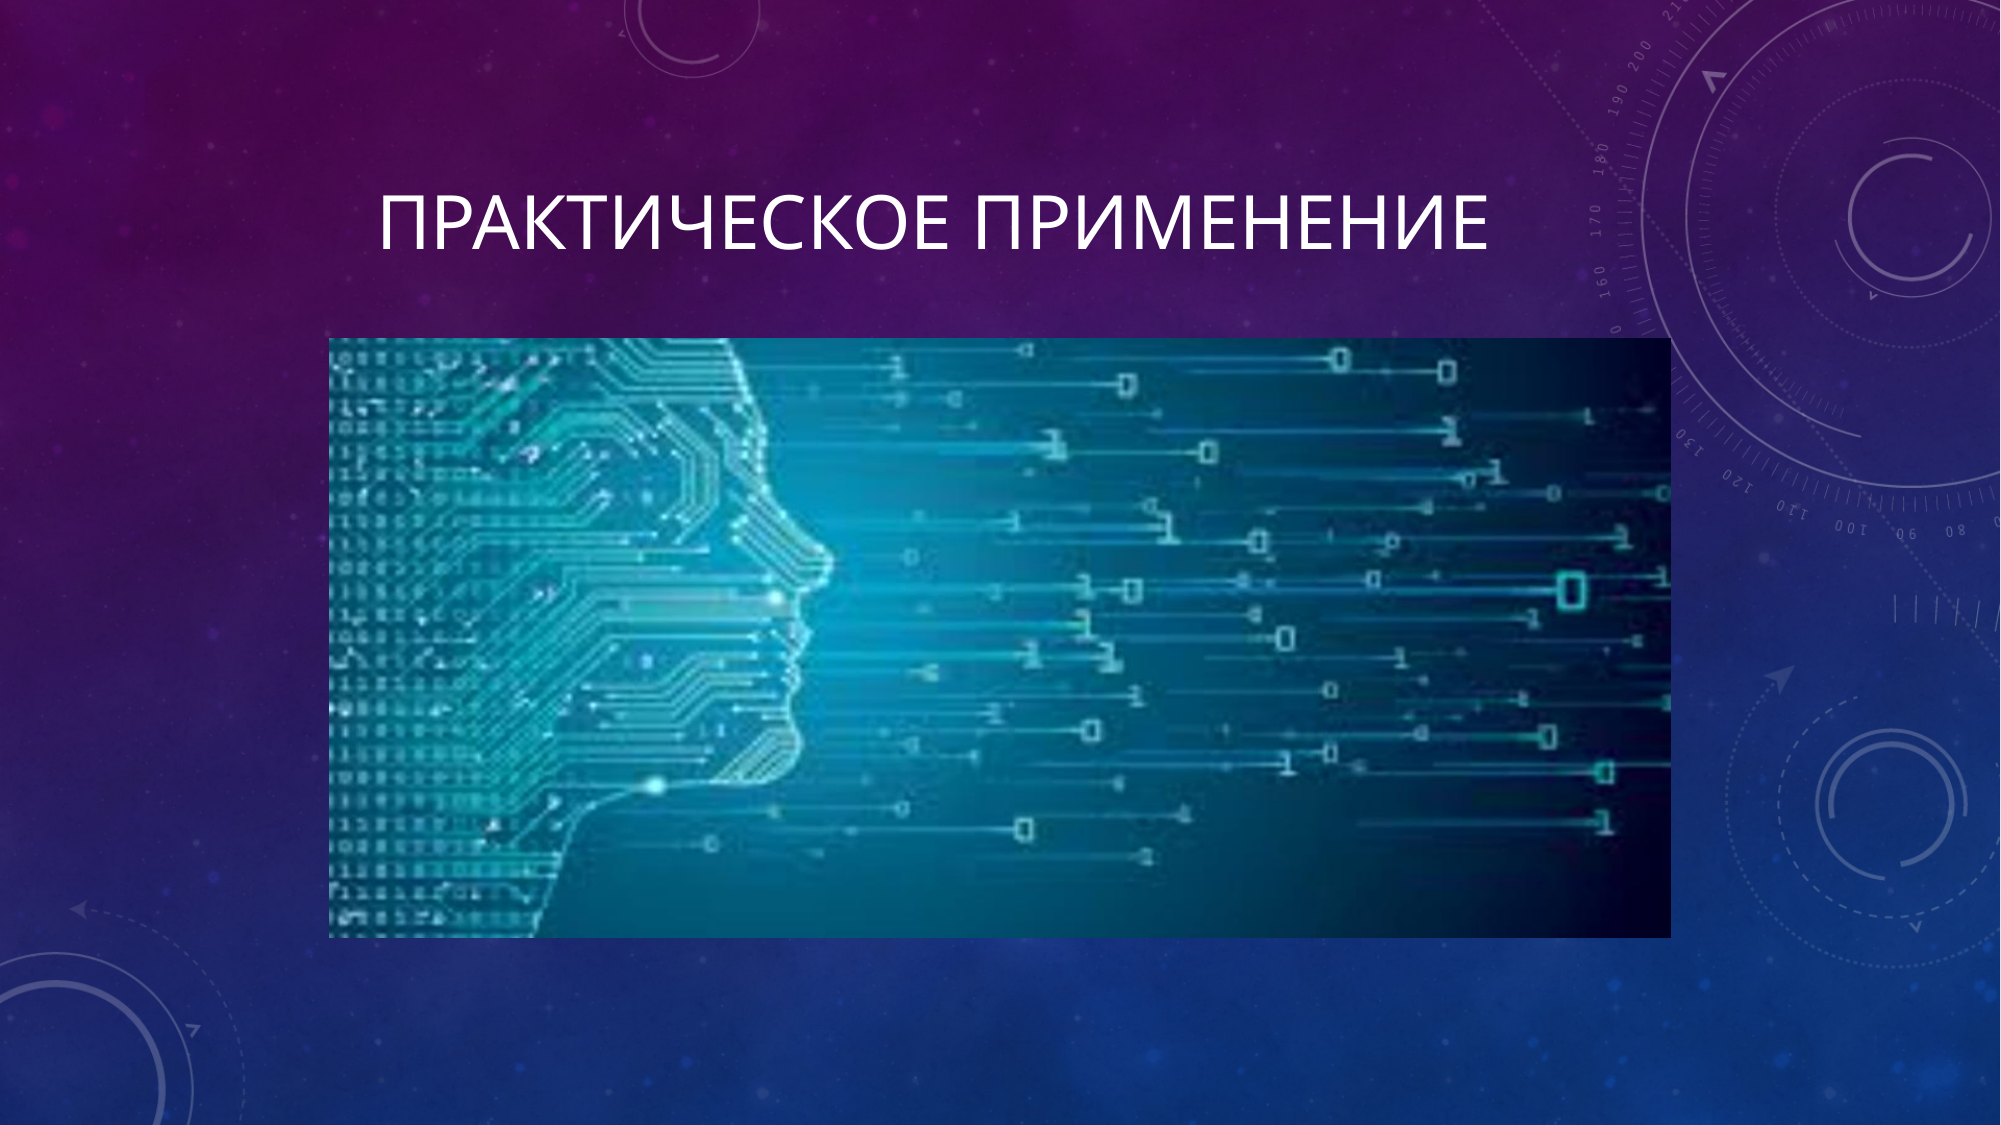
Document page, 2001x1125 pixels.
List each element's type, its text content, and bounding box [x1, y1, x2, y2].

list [329, 338, 1671, 938]
title Практическое применение [112, 99, 1775, 339]
picture [0, 0, 2001, 1125]
